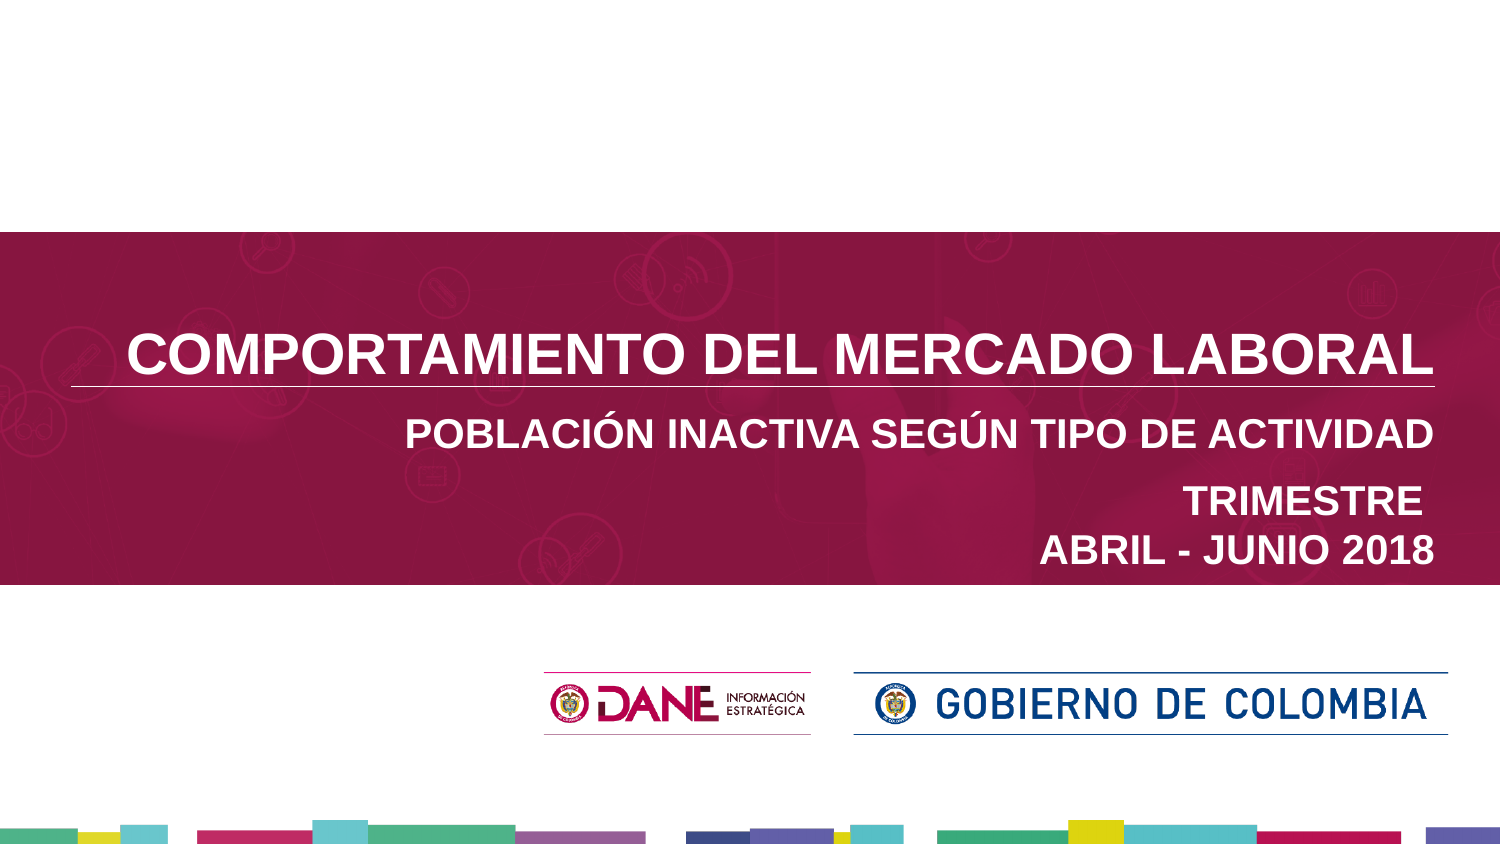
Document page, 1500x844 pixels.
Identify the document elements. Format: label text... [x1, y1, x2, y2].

picture [0, 820, 1500, 844]
picture [537, 664, 1453, 741]
text_box POBLACIÓN INACTIVA SEGÚN TIPO DE ACTIVIDAD [159, 406, 1435, 457]
picture [0, 232, 1500, 585]
text_box TRIMESTRE ABRIL - JUNIO 2018 [572, 473, 1436, 586]
text_box COMPORTAMIENTO DEL MERCADO LABORAL [76, 234, 1436, 386]
